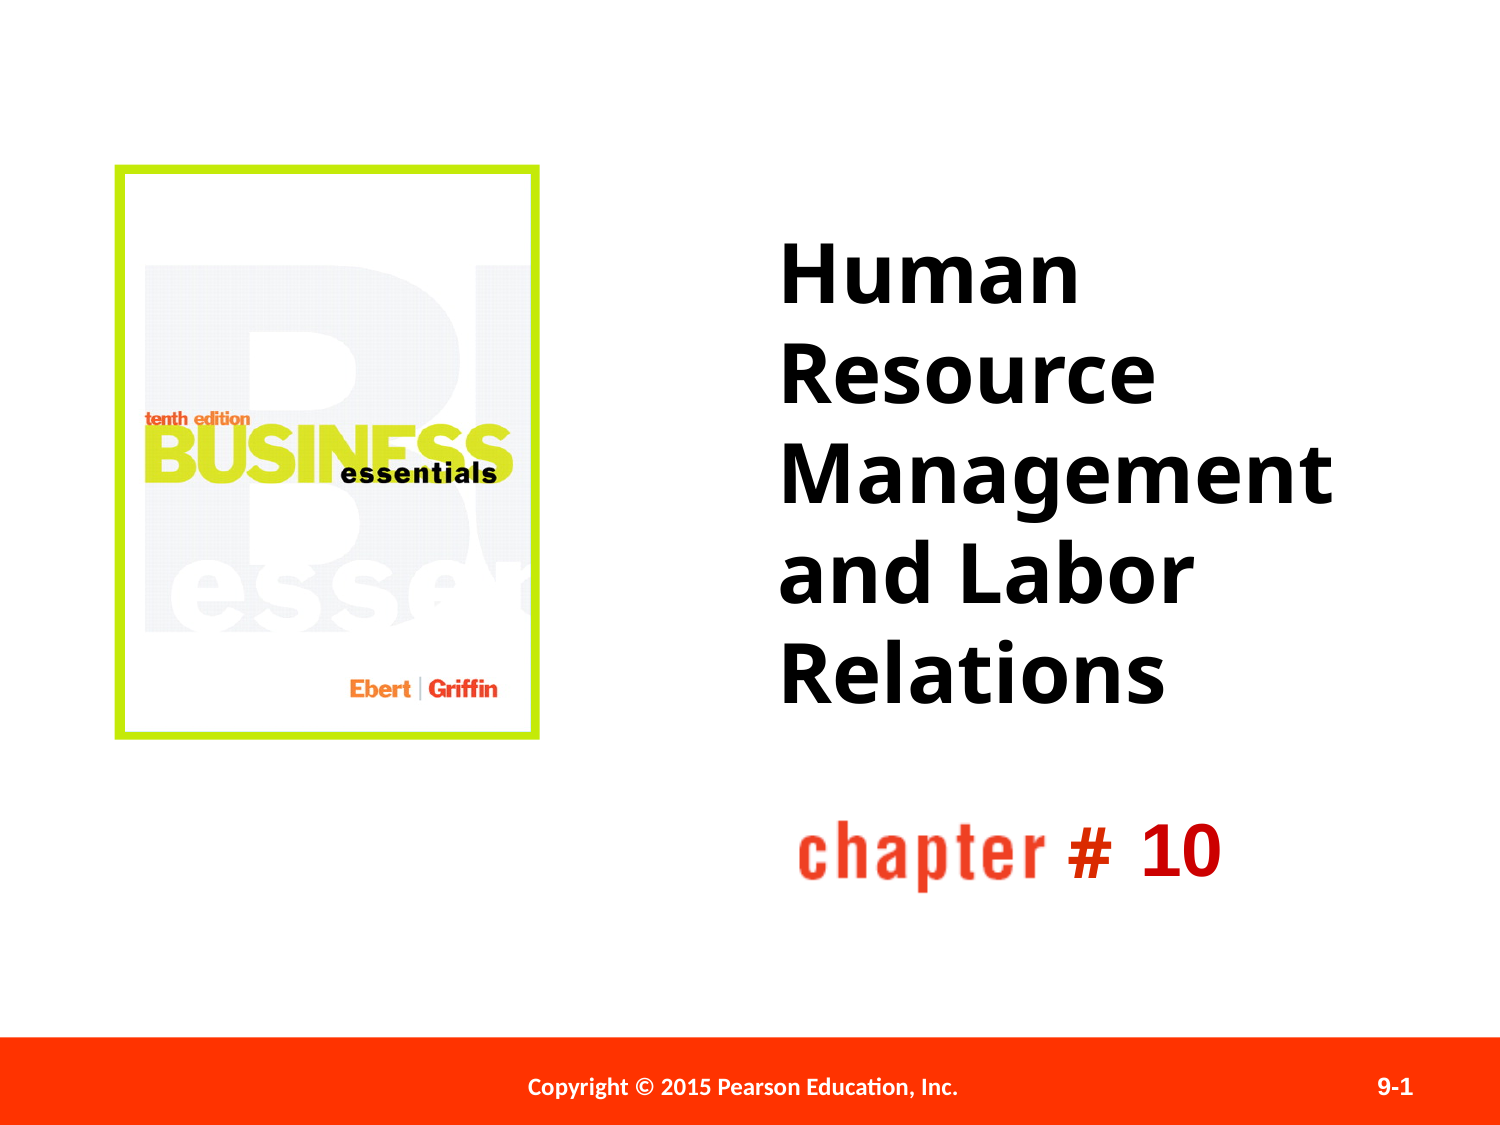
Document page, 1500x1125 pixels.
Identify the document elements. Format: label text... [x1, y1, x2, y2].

title Human Resource Management and Labor Relations [762, 249, 1388, 692]
picture [125, 174, 531, 732]
text_box 10 [1125, 793, 1239, 899]
